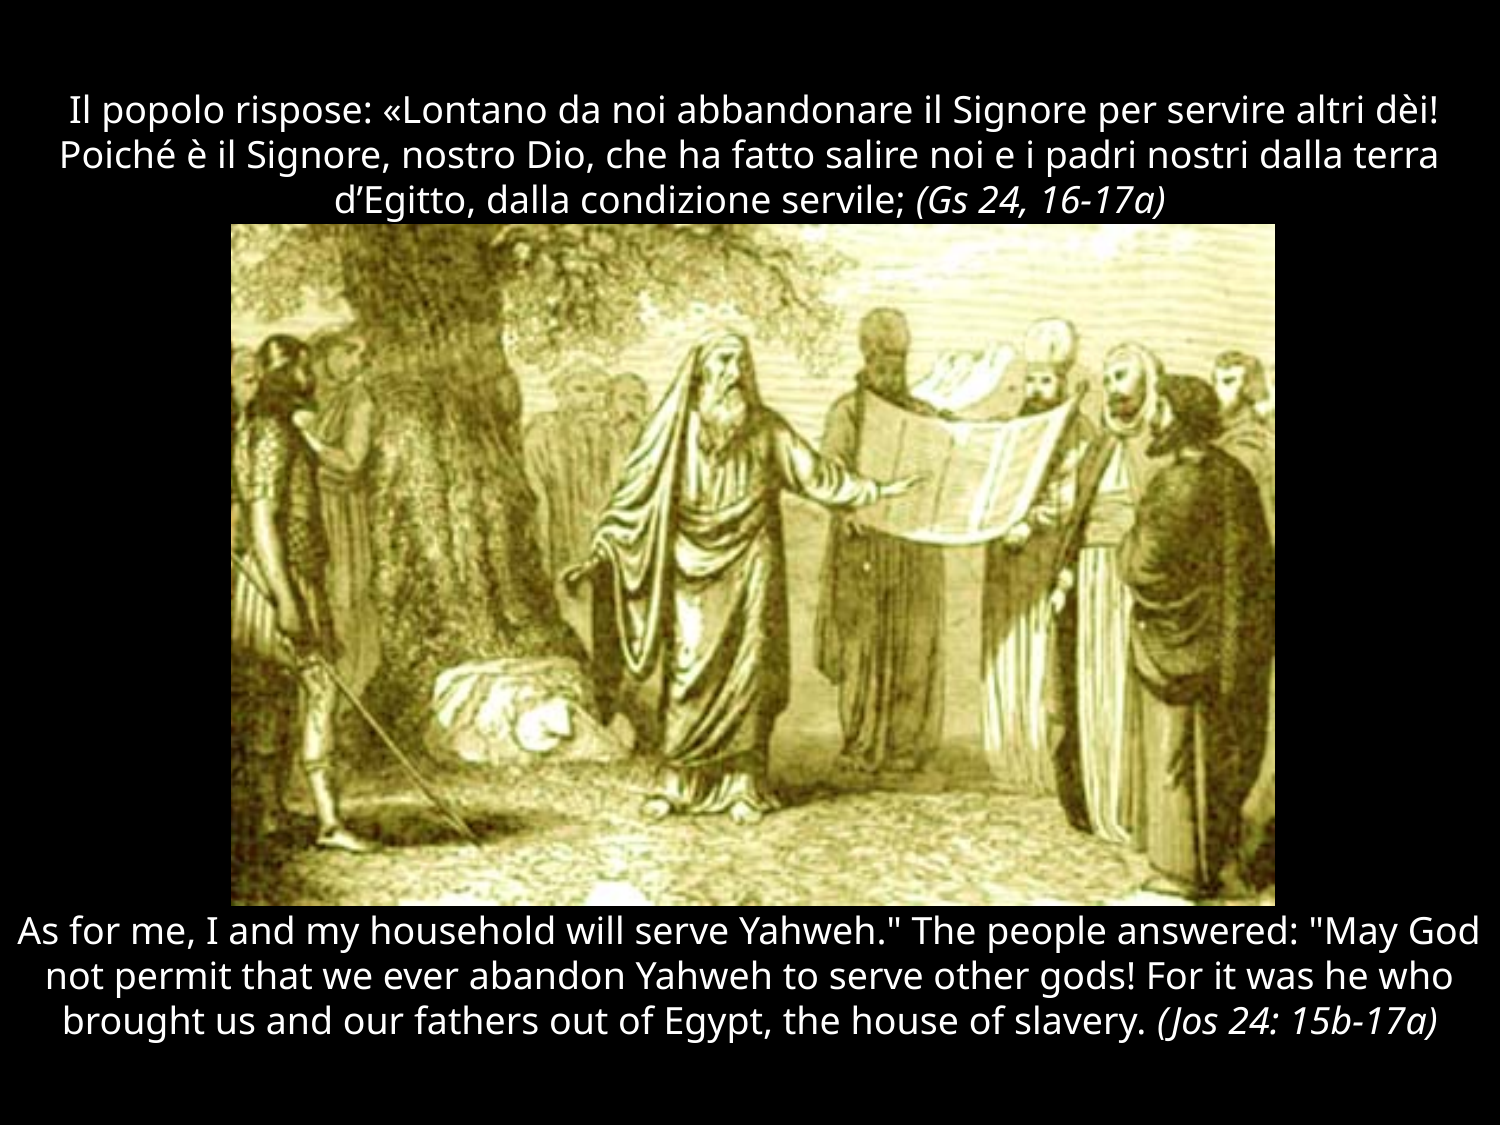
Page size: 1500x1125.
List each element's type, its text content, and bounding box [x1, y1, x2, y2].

picture [231, 224, 1275, 906]
title Il popolo rispose: «Lontano da noi abbandonare il Signore per servire altri dèi! Poiché è il Signore, nostro Dio, che ha fatto salire noi e i padri nostri dalla terra d’Egitto, dalla condizione servile; (Gs 24, 16-17a) [0, 37, 1500, 225]
text_box As for me, I and my household will serve Yahweh." The people answered: "May God not permit that we ever abandon Yahweh to serve other gods! For it was he who brought us and our fathers out of Egypt, the house of slavery. (Jos 24: 15b-17a) [0, 899, 1500, 1050]
